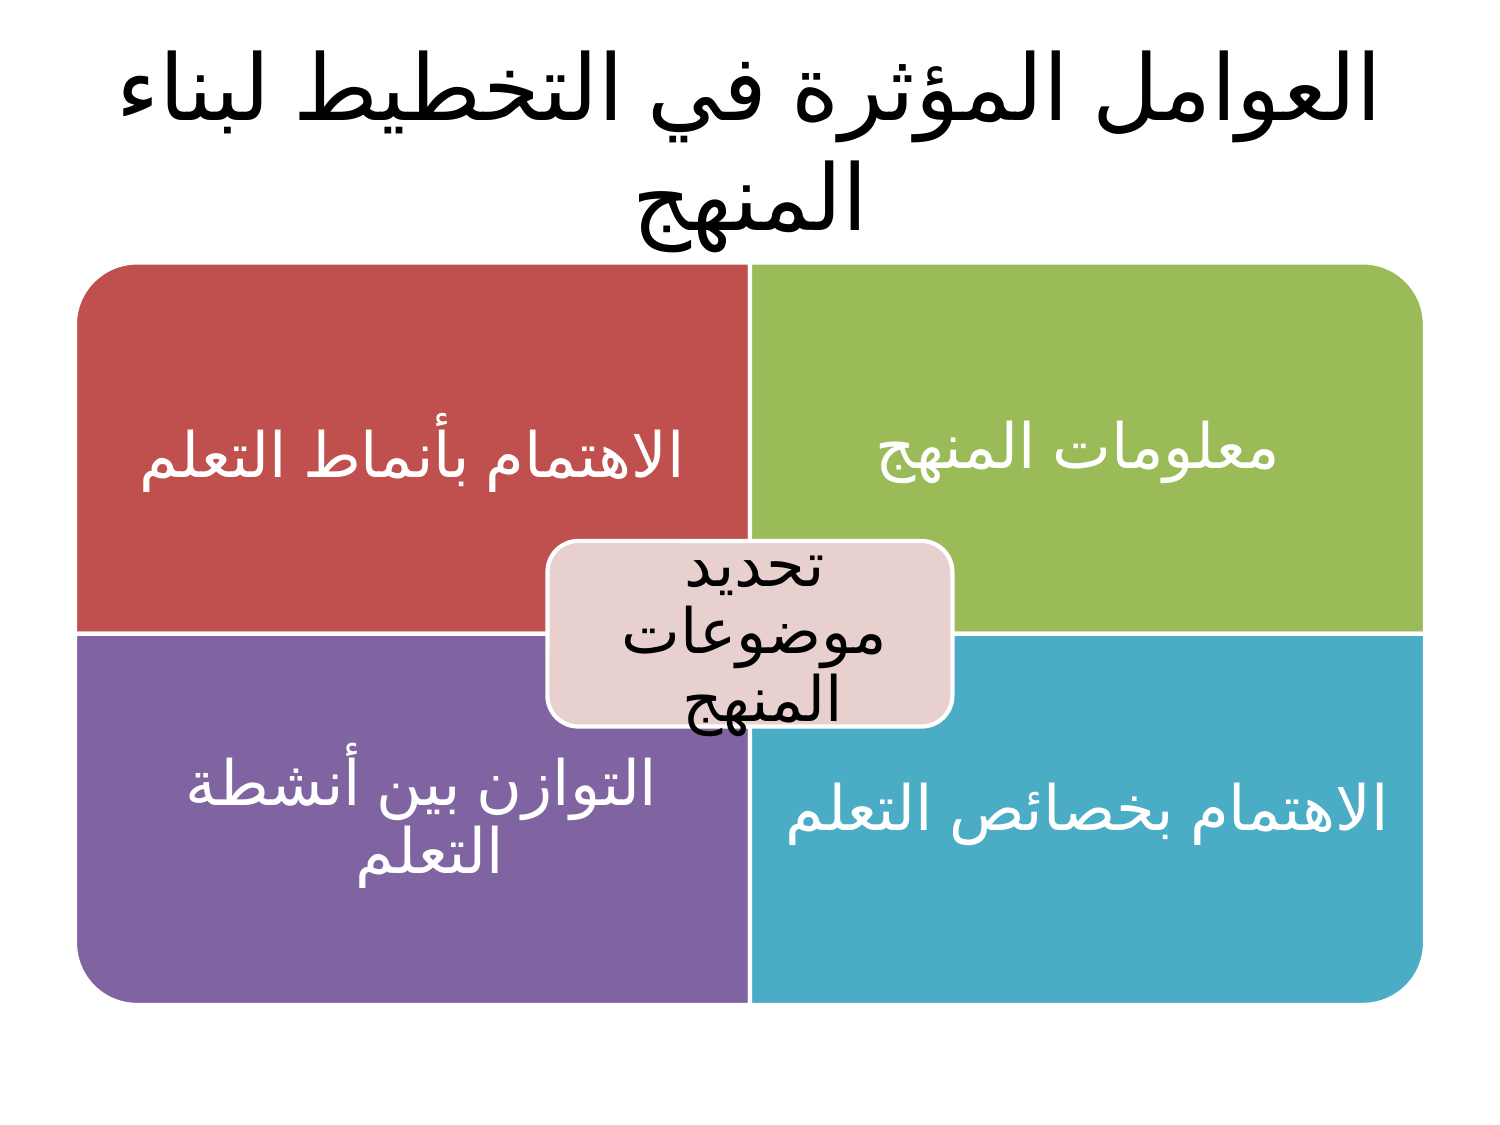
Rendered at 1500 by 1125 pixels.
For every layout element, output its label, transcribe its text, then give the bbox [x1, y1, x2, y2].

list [74, 262, 1426, 1006]
title العوامل المؤثرة في التخطيط لبناء المنهج [75, 45, 1425, 233]
